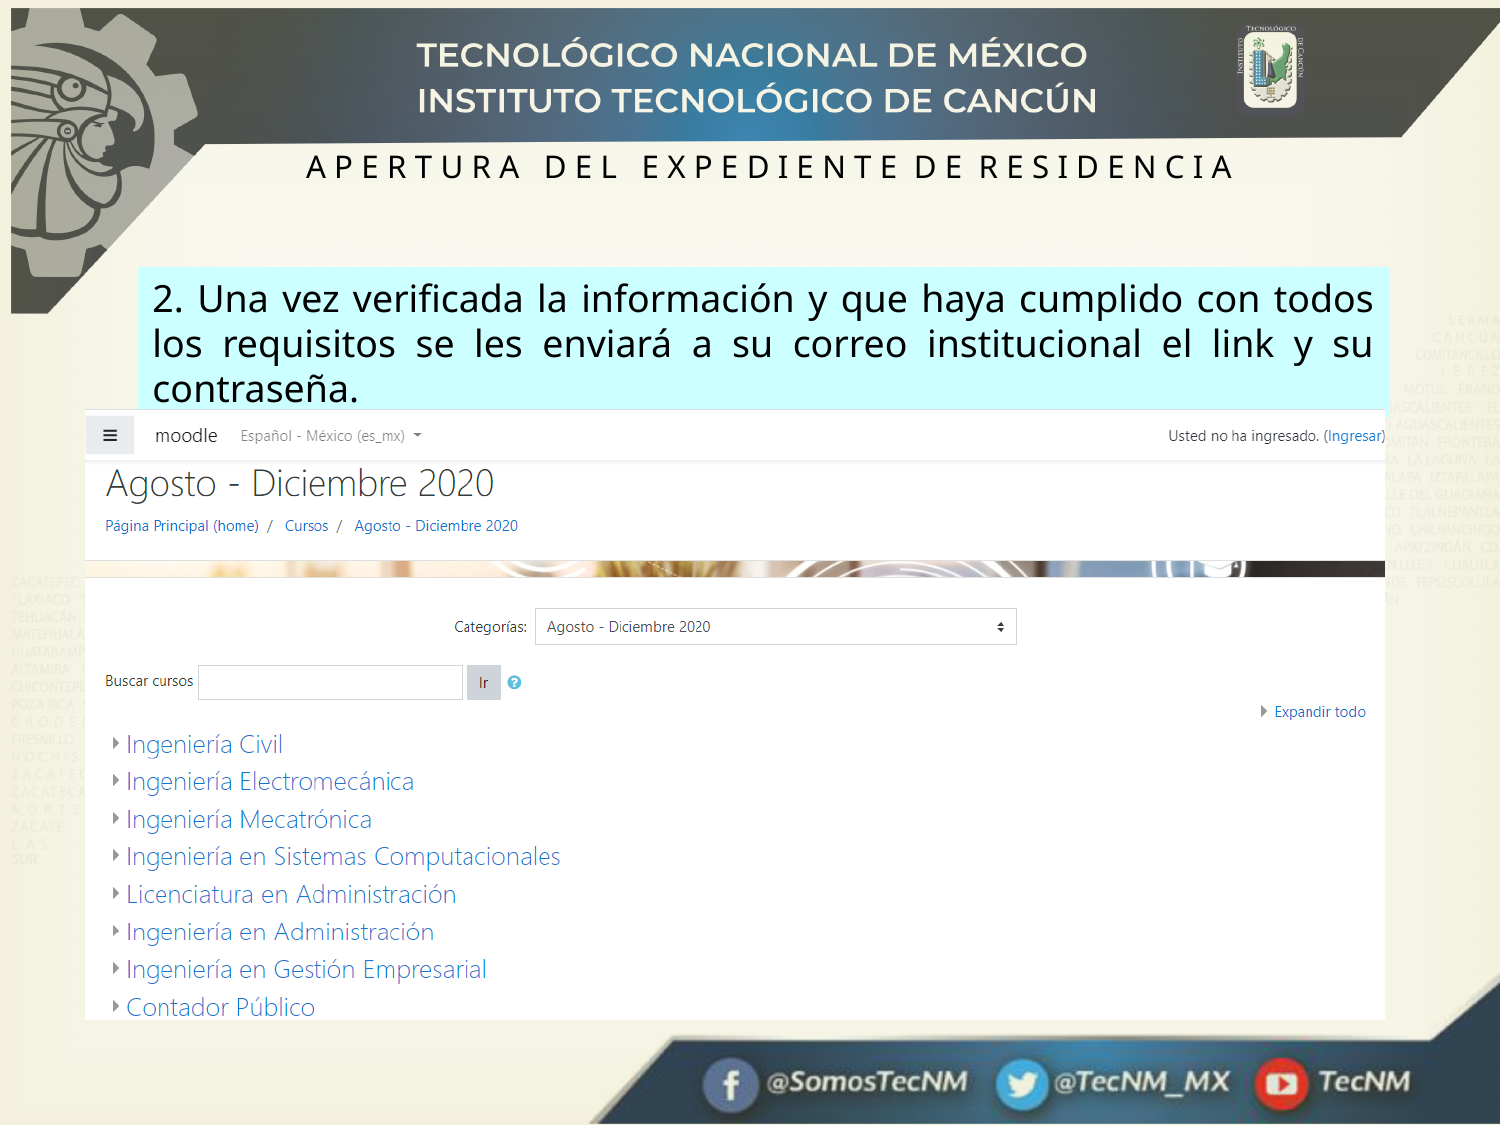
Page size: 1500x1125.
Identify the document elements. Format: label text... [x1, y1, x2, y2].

text_box 2. Una vez verificada la información y que haya cumplido con todos los requisitos se les enviará a su correo institucional el link y su contraseña. [137, 267, 1390, 412]
picture [84, 409, 1386, 1021]
text_box A P E R T U R A D E L E X P E D I E N T E D E R E S I D E N C I A [242, 139, 1306, 192]
